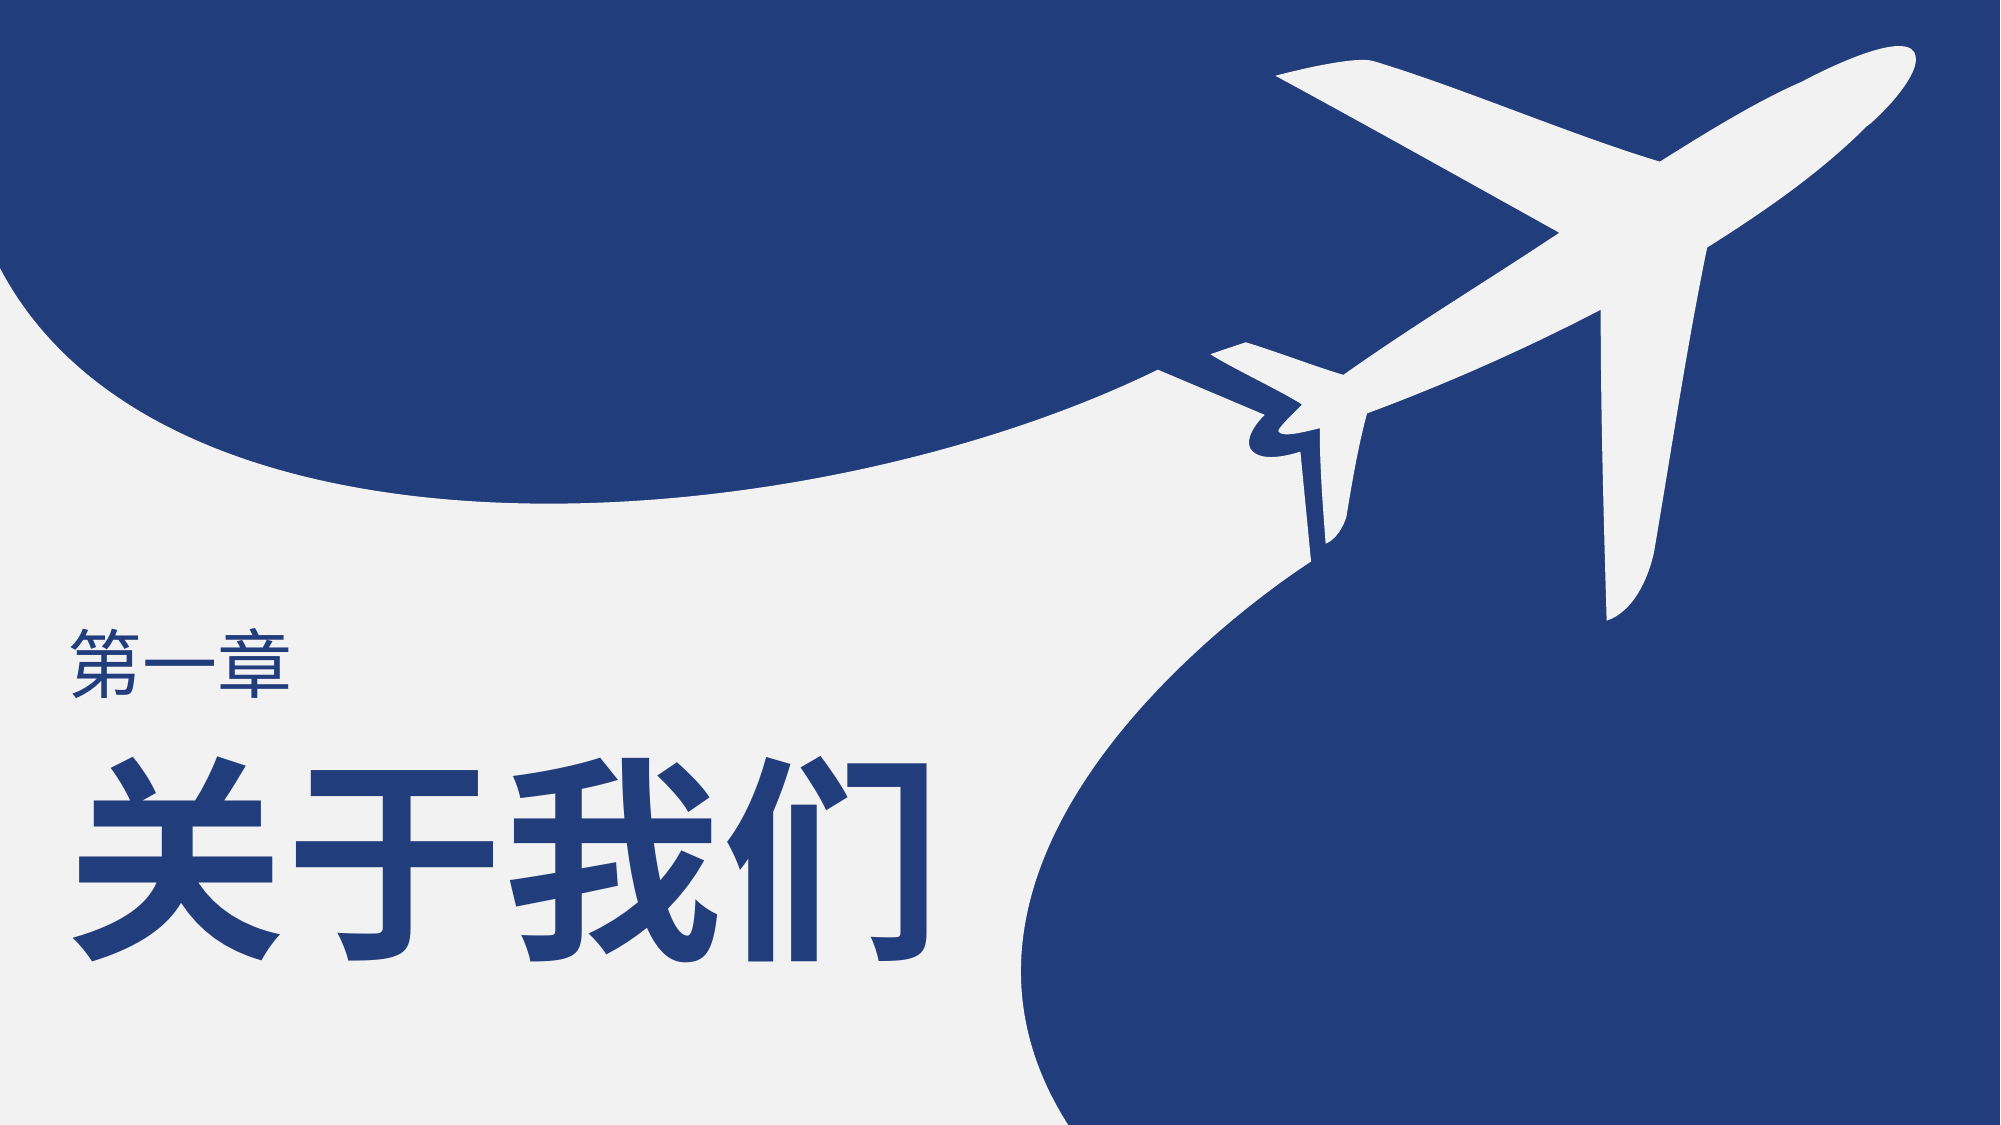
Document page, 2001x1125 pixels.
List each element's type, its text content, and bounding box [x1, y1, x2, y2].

text_box 关于我们 [51, 716, 1077, 994]
text_box 第一章 [53, 610, 308, 715]
text_box [0, 268, 1312, 1125]
text_box [1210, 46, 1916, 621]
